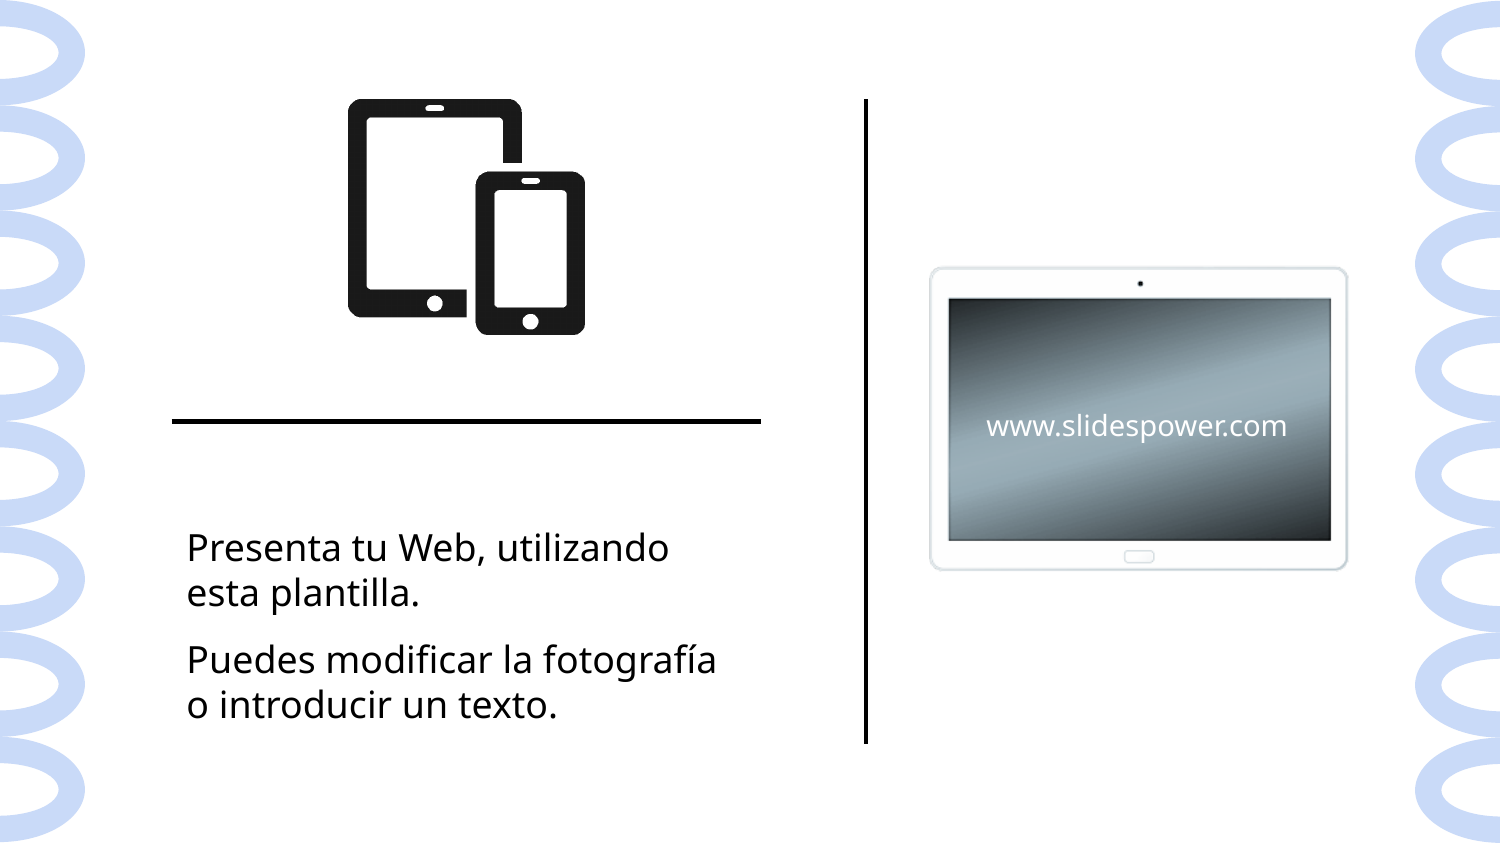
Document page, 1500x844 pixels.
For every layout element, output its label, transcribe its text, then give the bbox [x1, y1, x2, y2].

picture [906, 258, 1368, 585]
text_box Presenta tu Web, utilizando esta plantilla. Puedes modificar la fotografía o introducir un texto. [171, 508, 762, 745]
picture [348, 99, 585, 336]
